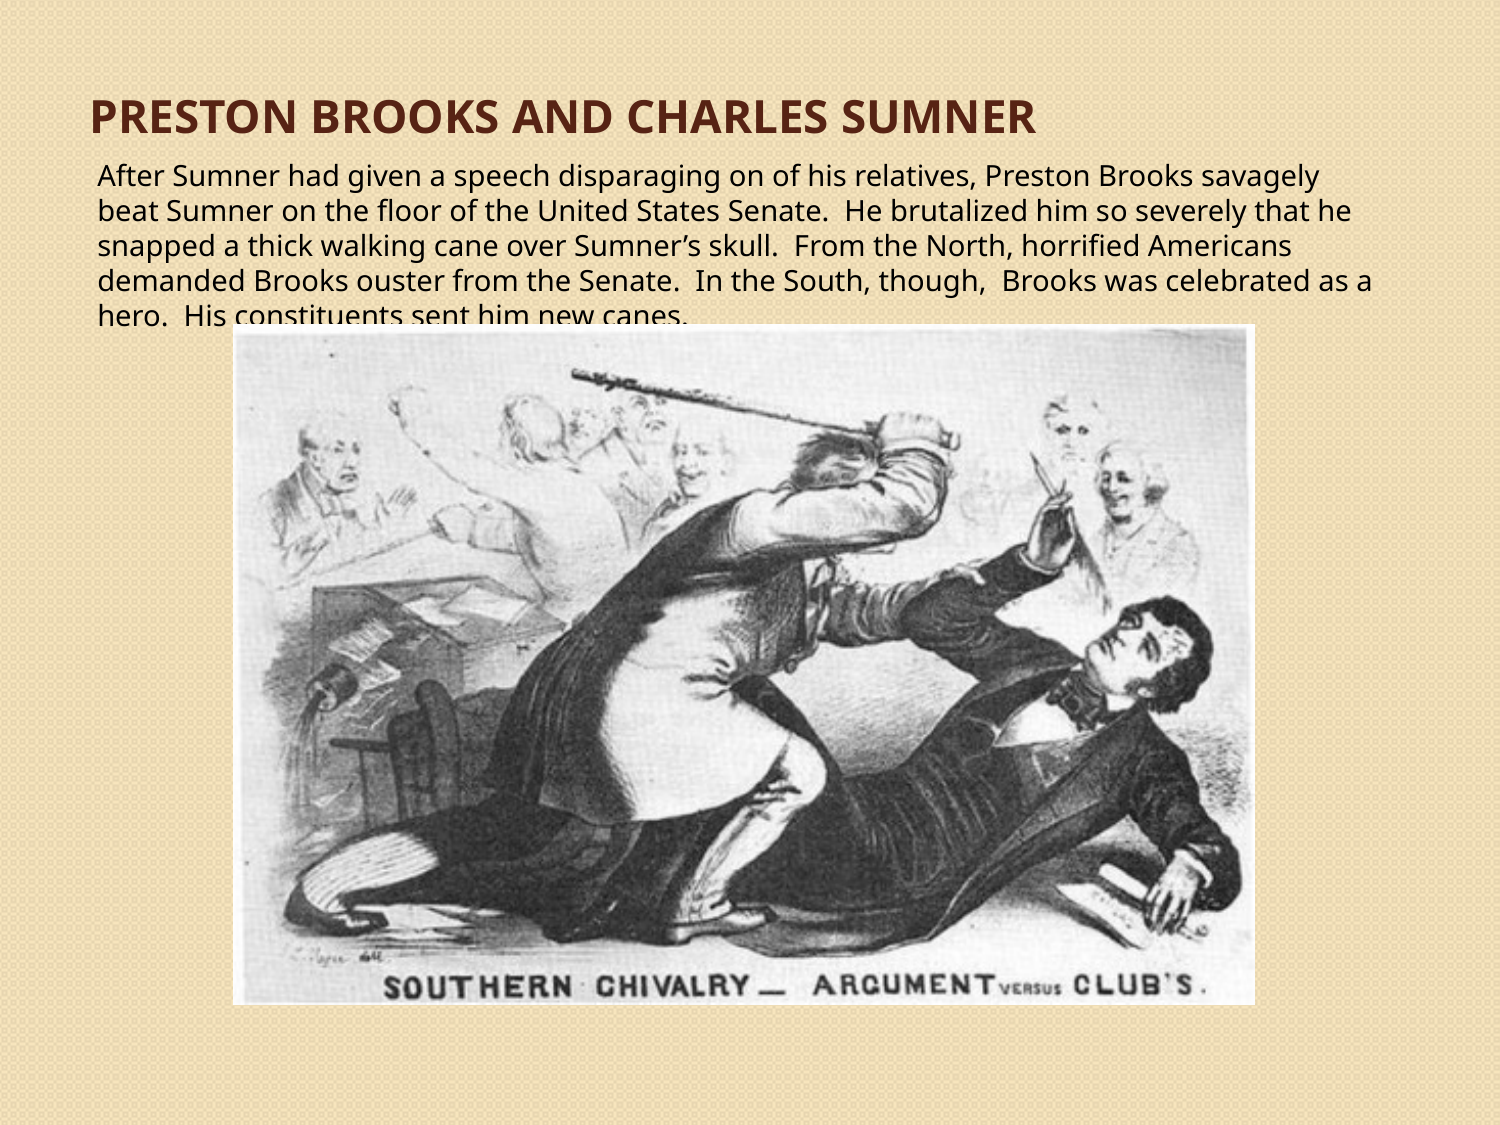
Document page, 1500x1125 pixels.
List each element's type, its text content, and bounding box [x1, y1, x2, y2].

list After Sumner had given a speech disparaging on of his relatives, Preston Brooks savagely beat Sumner on the floor of the United States Senate. He brutalized him so severely that he snapped a thick walking cane over Sumner’s skull. From the North, horrified Americans demanded Brooks ouster from the Senate. In the South, though, Brooks was celebrated as a hero. His constituents sent him new canes. [75, 149, 1400, 346]
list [232, 324, 1255, 1006]
title Preston brooks and Charles Sumner [75, 35, 1213, 149]
